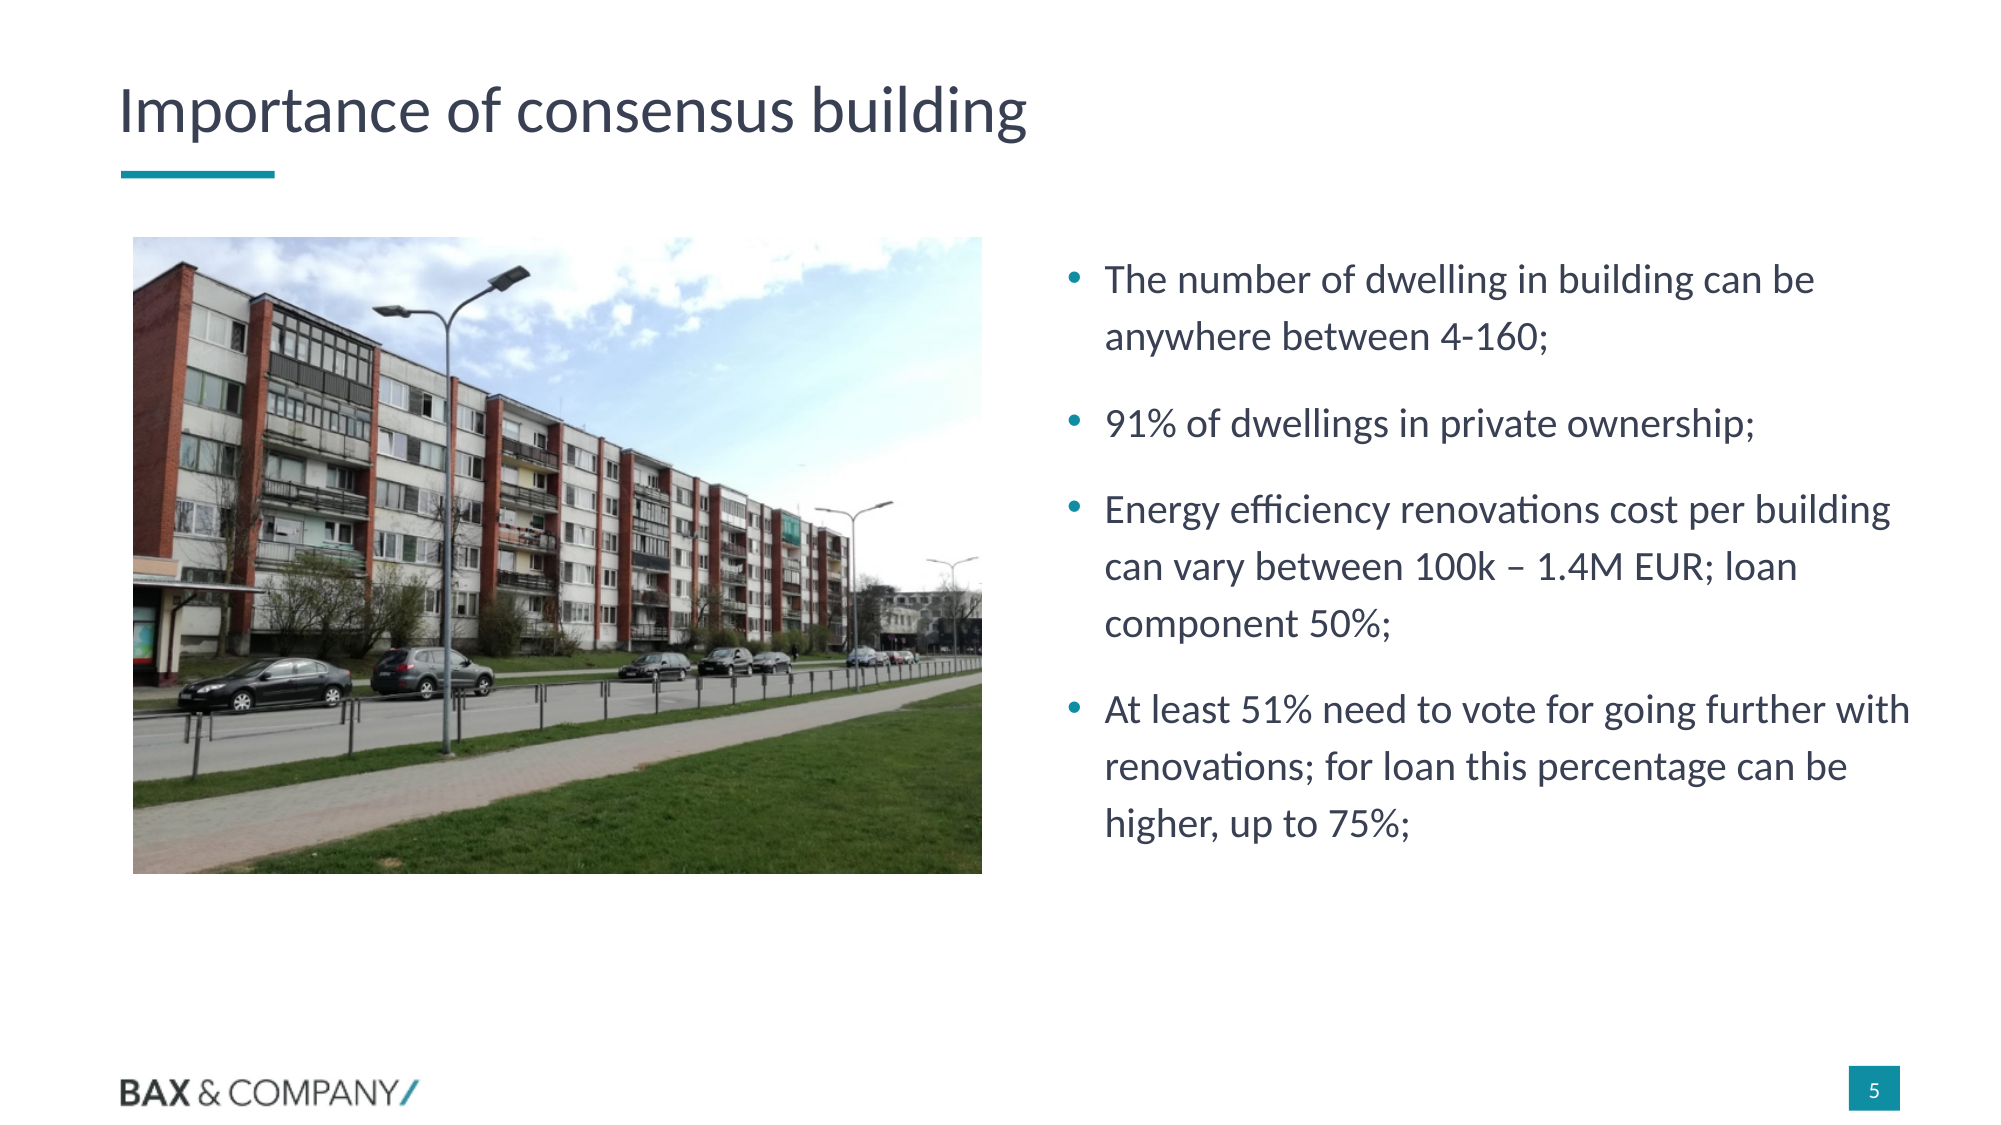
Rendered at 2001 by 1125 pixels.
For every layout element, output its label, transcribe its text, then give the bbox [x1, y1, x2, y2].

picture [133, 237, 982, 874]
list The number of dwelling in building can be anywhere between 4-160; 91% of dwellings in private ownership; Energy efficiency renovations cost per building can vary between 100k – 1.4M EUR; loan component 50%; At least 51% need to vote for going further with renovations; for loan this percentage can be higher, up to 75%; [1052, 237, 1944, 900]
title Importance of consensus building [103, 59, 1900, 163]
picture [118, 1075, 422, 1111]
